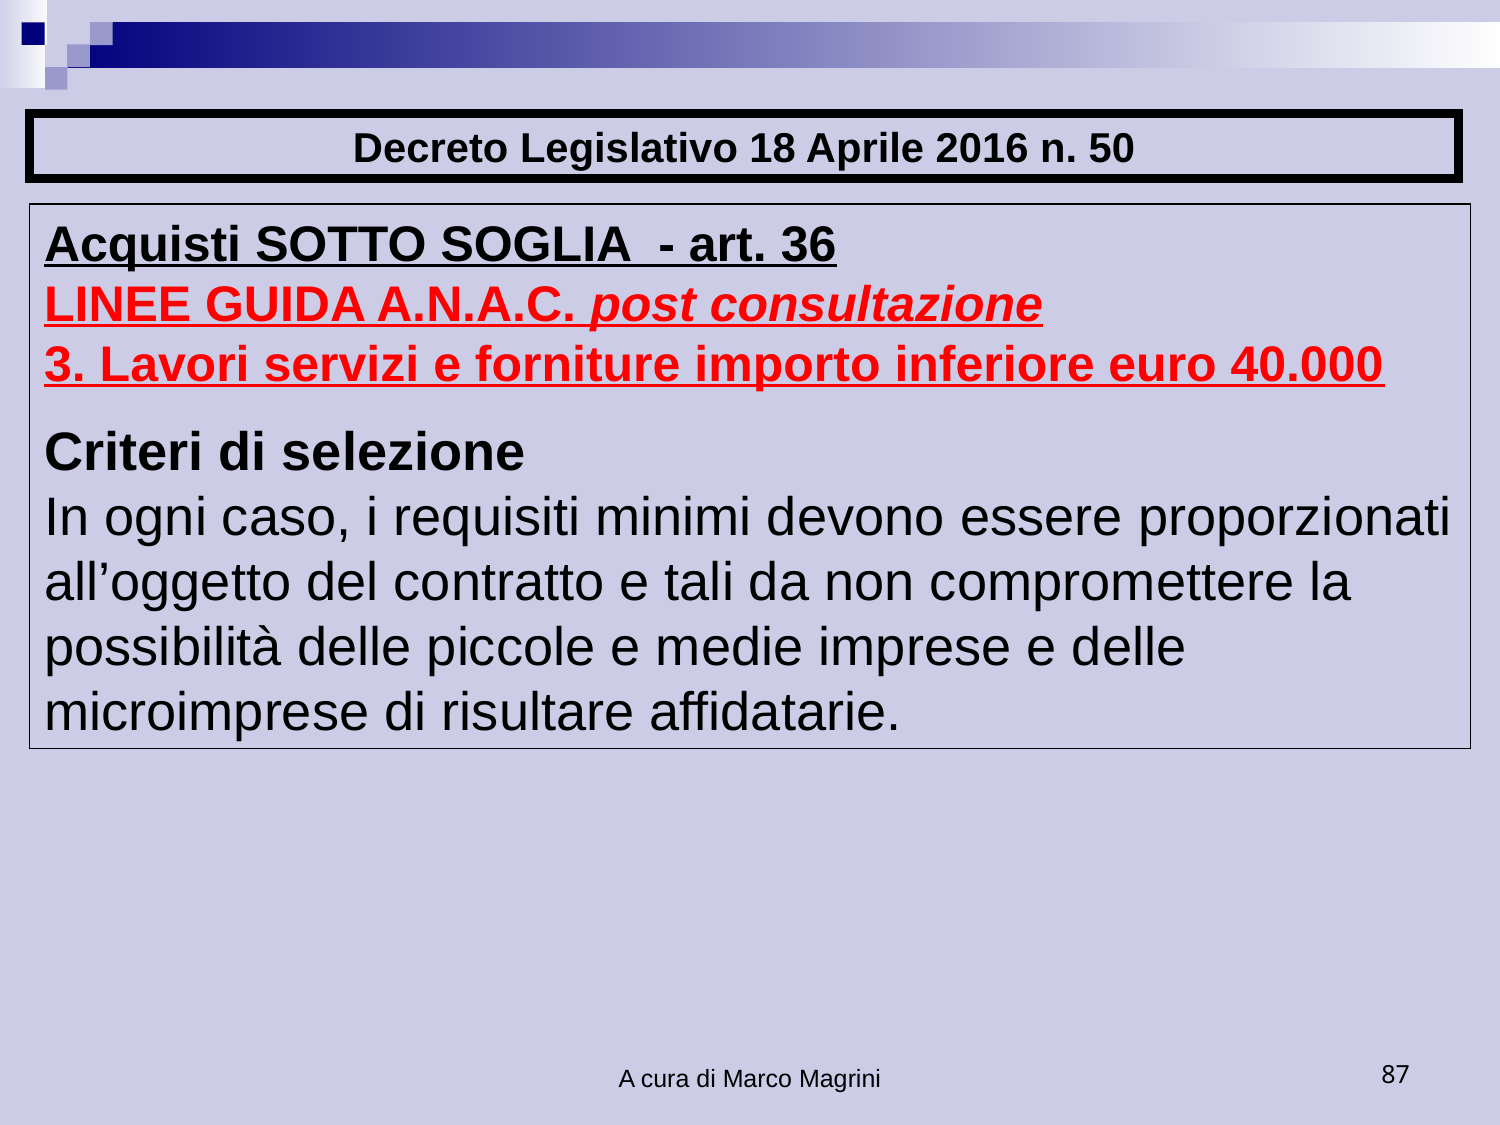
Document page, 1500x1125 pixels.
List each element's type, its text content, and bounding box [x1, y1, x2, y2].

text_box Acquisti SOTTO SOGLIA - art. 36 LINEE GUIDA A.N.A.C. post consultazione 3. Lavori servizi e forniture importo inferiore euro 40.000 Criteri di selezione In ogni caso, i requisiti minimi devono essere proporzionati all’oggetto del contratto e tali da non compromettere la possibilità delle piccole e medie imprese e delle microimprese di risultare affidatarie. [29, 203, 1471, 749]
text_box Decreto Legislativo 18 Aprile 2016 n. 50 [29, 113, 1459, 179]
slide_number 87 [1074, 1025, 1425, 1100]
footer A cura di Marco Magrini [512, 1025, 988, 1100]
